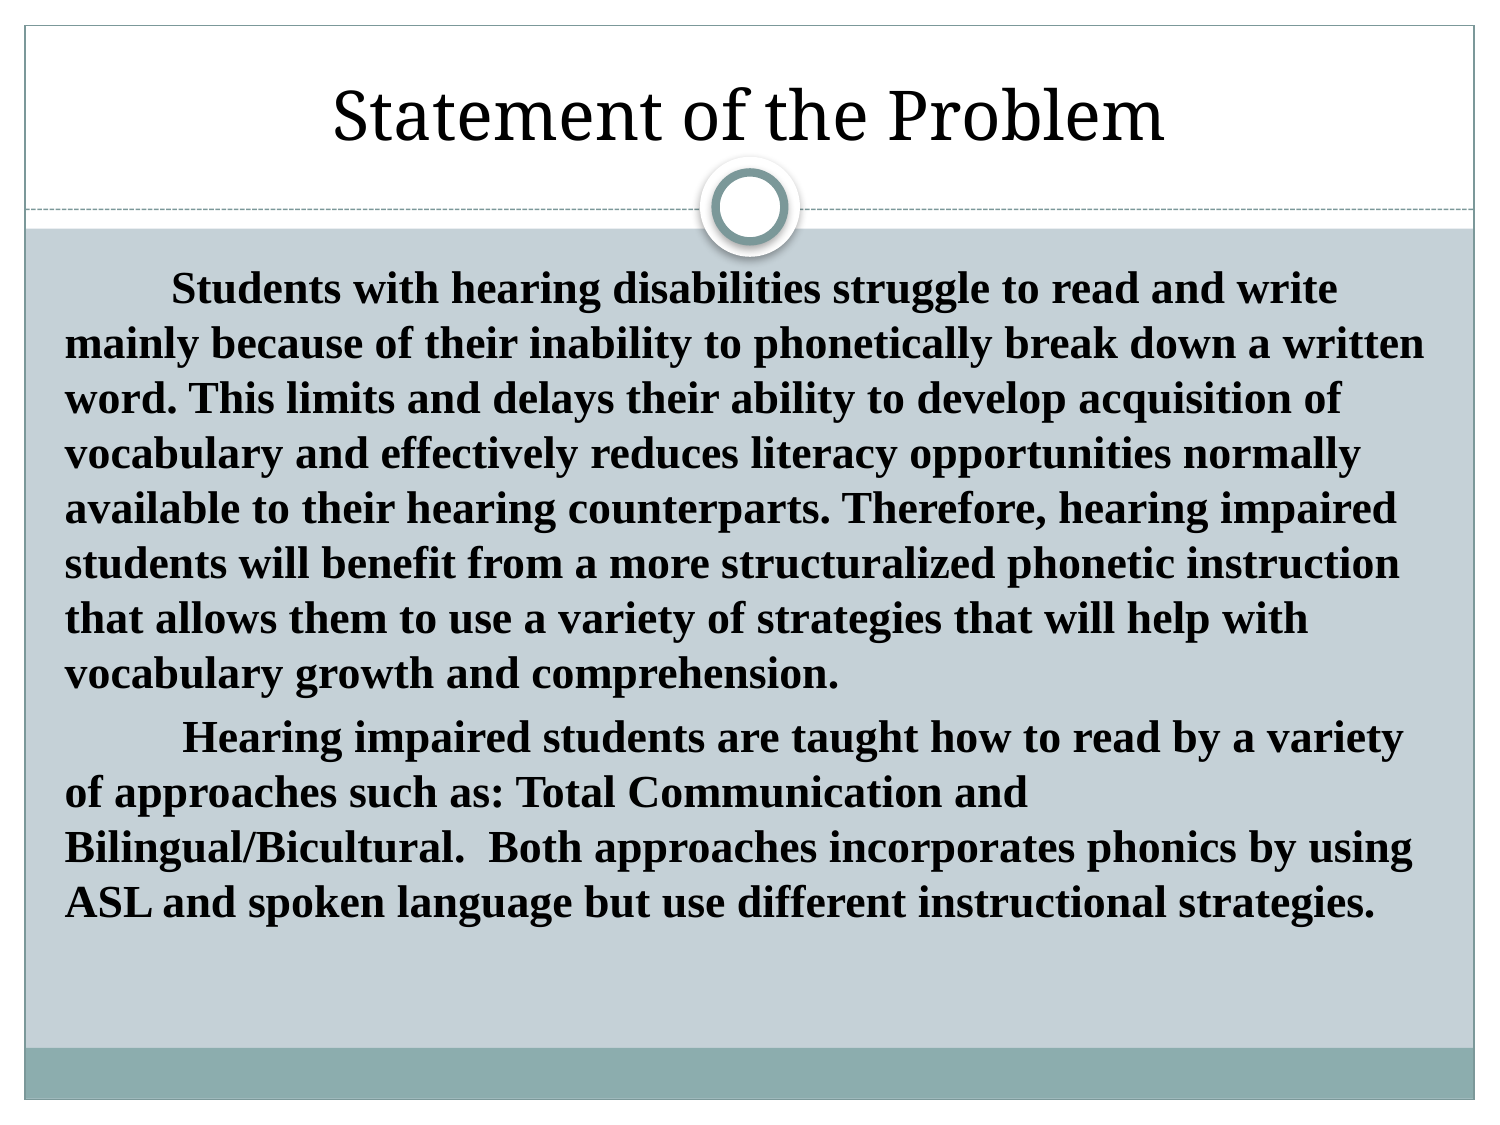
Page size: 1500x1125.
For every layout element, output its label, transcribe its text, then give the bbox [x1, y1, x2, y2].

list Students with hearing disabilities struggle to read and write mainly because of their inability to phonetically break down a written word. This limits and delays their ability to develop acquisition of vocabulary and effectively reduces literacy opportunities normally available to their hearing counterparts. Therefore, hearing impaired students will benefit from a more structuralized phonetic instruction that allows them to use a variety of strategies that will help with vocabulary growth and comprehension. Hearing impaired students are taught how to read by a variety of approaches such as: Total Communication and Bilingual/Bicultural. Both approaches incorporates phonics by using ASL and spoken language but use different instructional strategies. [49, 250, 1445, 1063]
title Statement of the Problem [49, 37, 1450, 163]
